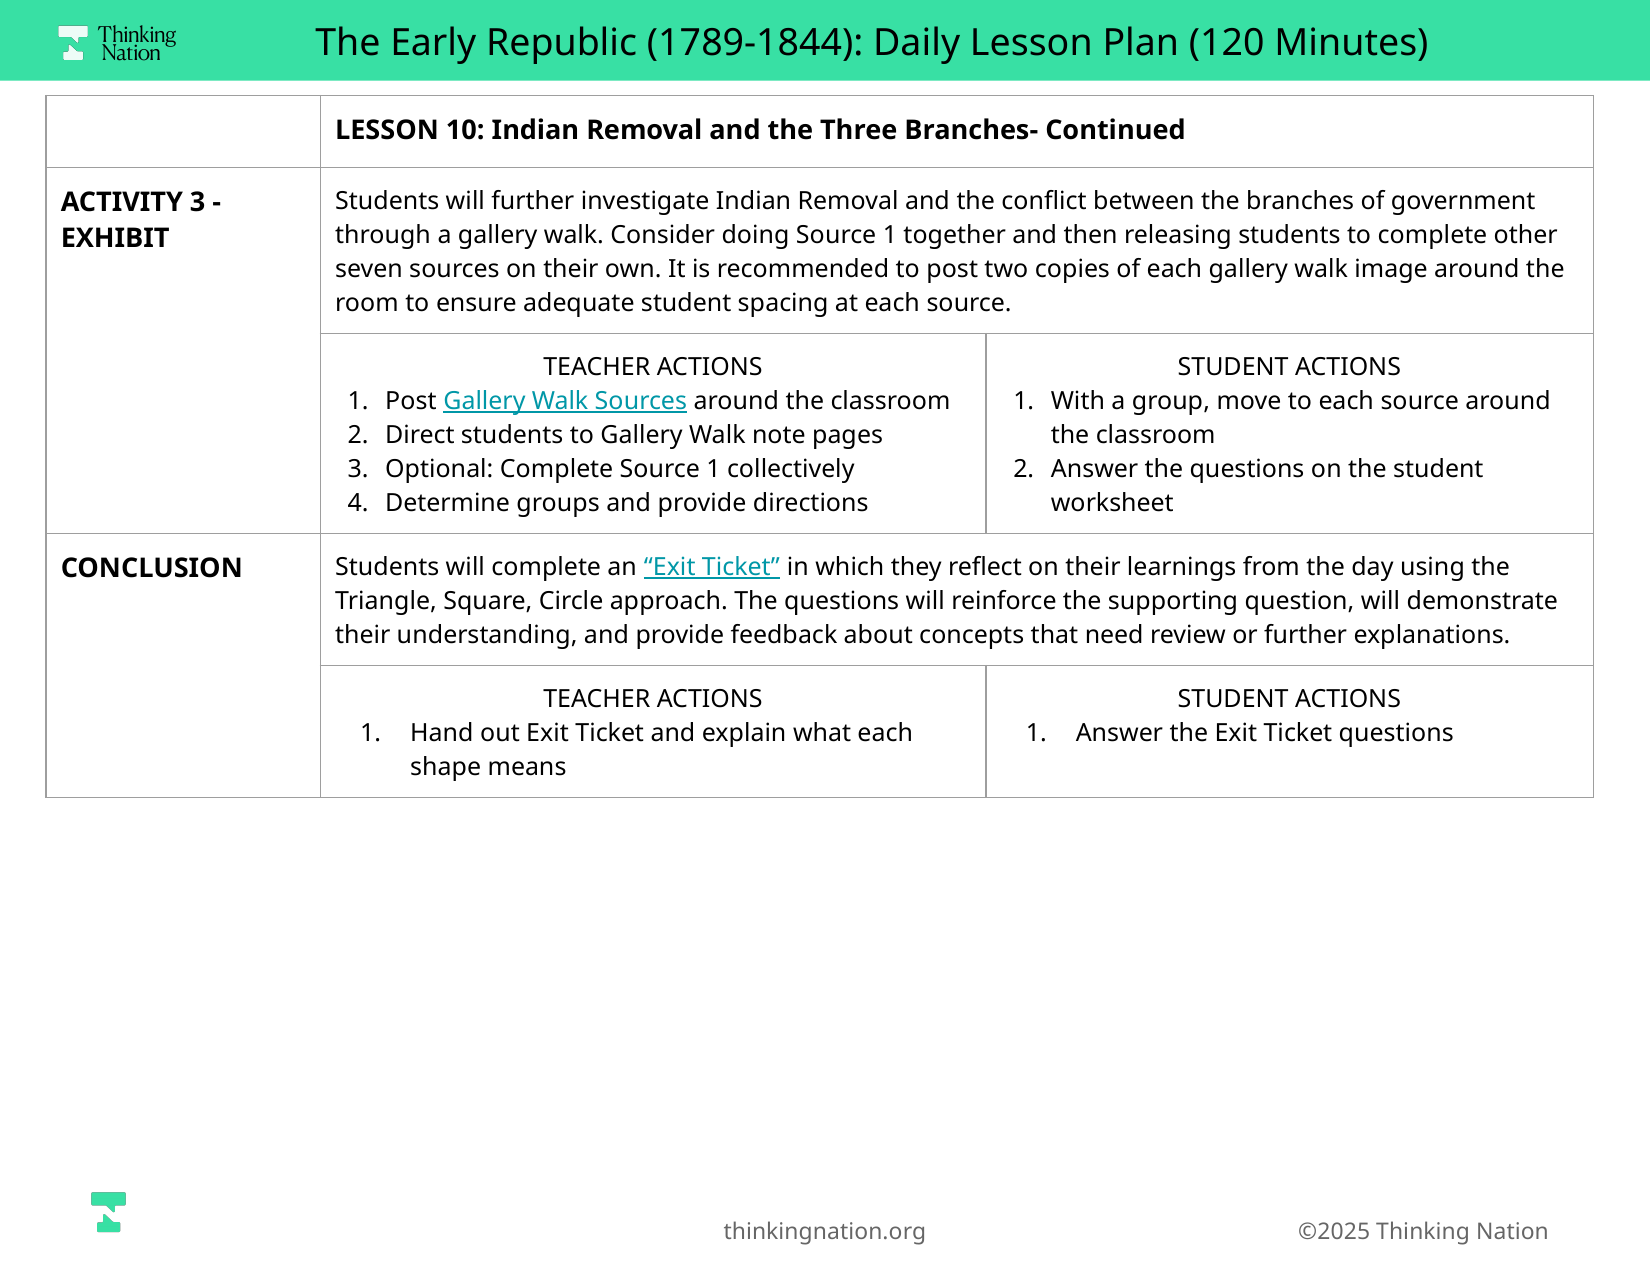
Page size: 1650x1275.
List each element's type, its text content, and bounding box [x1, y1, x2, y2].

text_box The Early Republic (1789-1844): Daily Lesson Plan (120 Minutes) [0, 0, 1650, 81]
table_header LESSON 10: Indian Removal and the Three Branches- Continued [321, 96, 1593, 167]
picture [45, 14, 180, 85]
table_cell ACTIVITY 3 - EXHIBIT [47, 168, 320, 533]
table_cell Students will complete an “Exit Ticket” in which they reflect on their learnings from the day using the Triangle, Square, Circle approach. The questions will reinforce the supporting question, will demonstrate their understanding, and provide feedback about concepts that need review or further explanations. [321, 534, 1593, 665]
table_cell STUDENT ACTIONS Answer the Exit Ticket questions [987, 666, 1593, 797]
table_cell Students will further investigate Indian Removal and the conflict between the branches of government through a gallery walk. Consider doing Source 1 together and then releasing students to complete other seven sources on their own. It is recommended to post two copies of each gallery walk image around the room to ensure adequate student spacing at each source. [321, 168, 1593, 333]
table_cell TEACHER ACTIONS Post Gallery Walk Sources around the classroom Direct students to Gallery Walk note pages Optional: Complete Source 1 collectively Determine groups and provide directions [321, 334, 985, 533]
table_header [47, 96, 320, 167]
text_box thinkingnation.org [629, 1200, 1021, 1240]
text_box ©2025 Thinking Nation [1174, 1200, 1566, 1240]
table_cell STUDENT ACTIONS With a group, move to each source around the classroom Answer the questions on the student worksheet [987, 334, 1593, 533]
table_cell TEACHER ACTIONS Hand out Exit Ticket and explain what each shape means [321, 666, 985, 797]
table_cell CONCLUSION [47, 534, 320, 797]
picture [80, 1184, 136, 1240]
